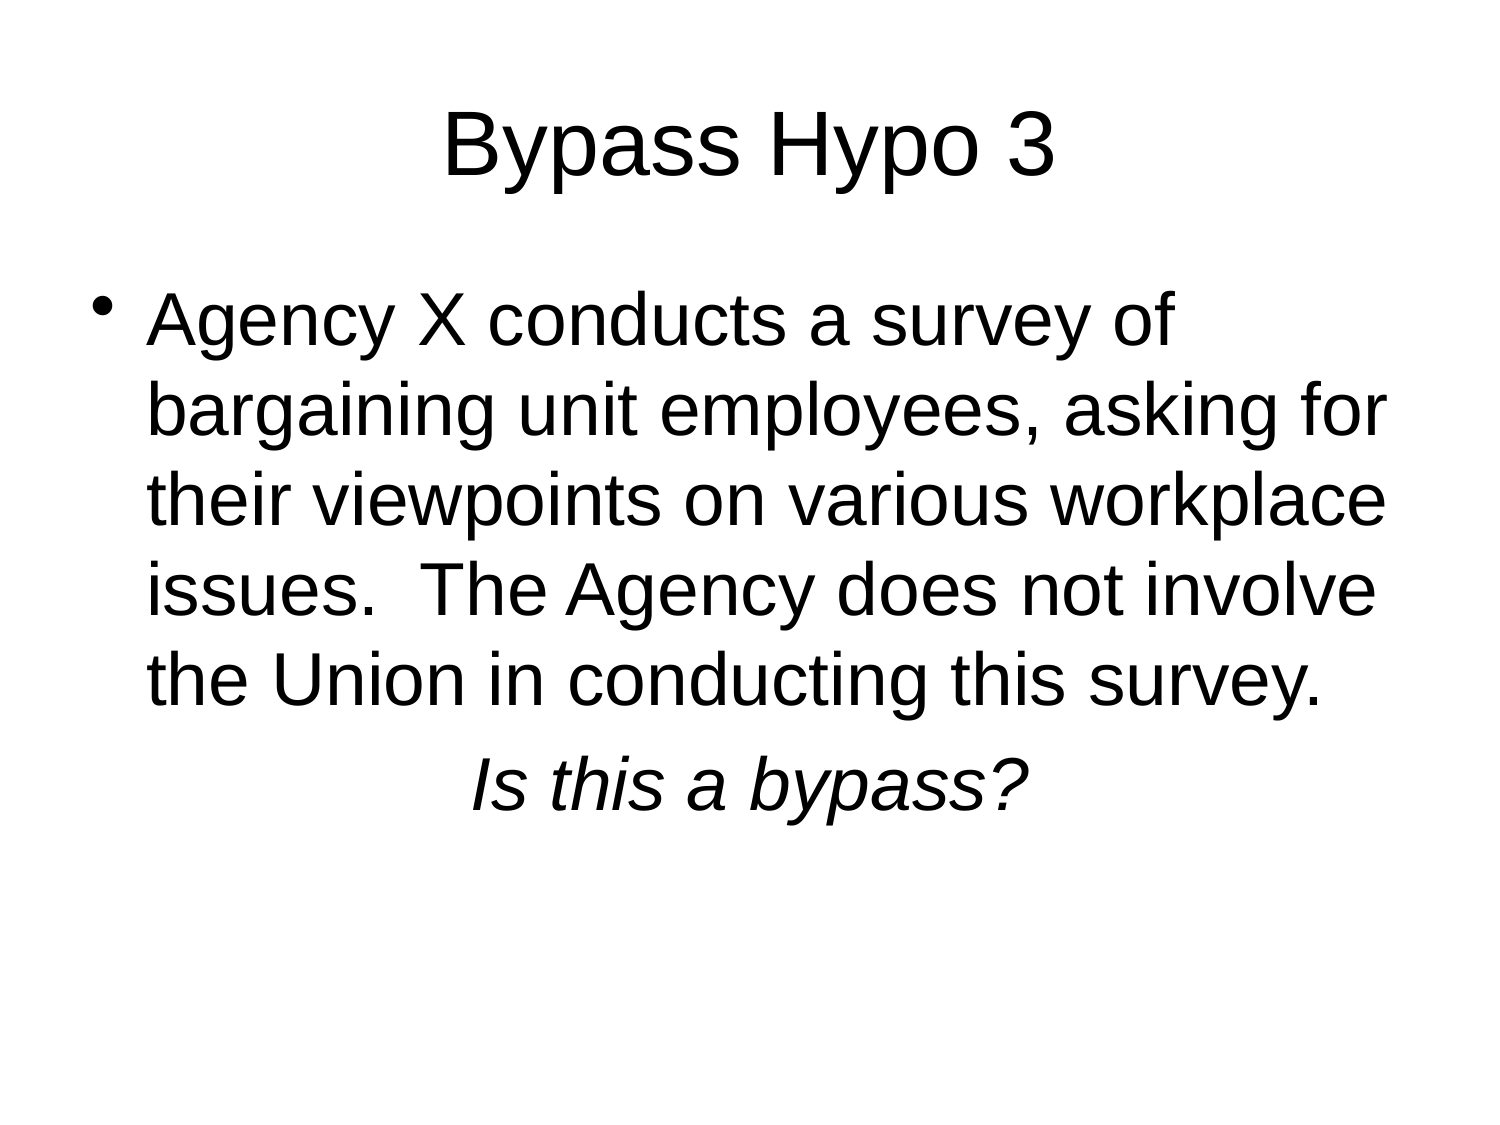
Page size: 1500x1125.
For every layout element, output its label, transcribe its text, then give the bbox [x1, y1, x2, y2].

title Bypass Hypo 3 [74, 44, 1426, 233]
list Agency X conducts a survey of bargaining unit employees, asking for their viewpoints on various workplace issues. The Agency does not involve the Union in conducting this survey. Is this a bypass? [74, 262, 1426, 1006]
